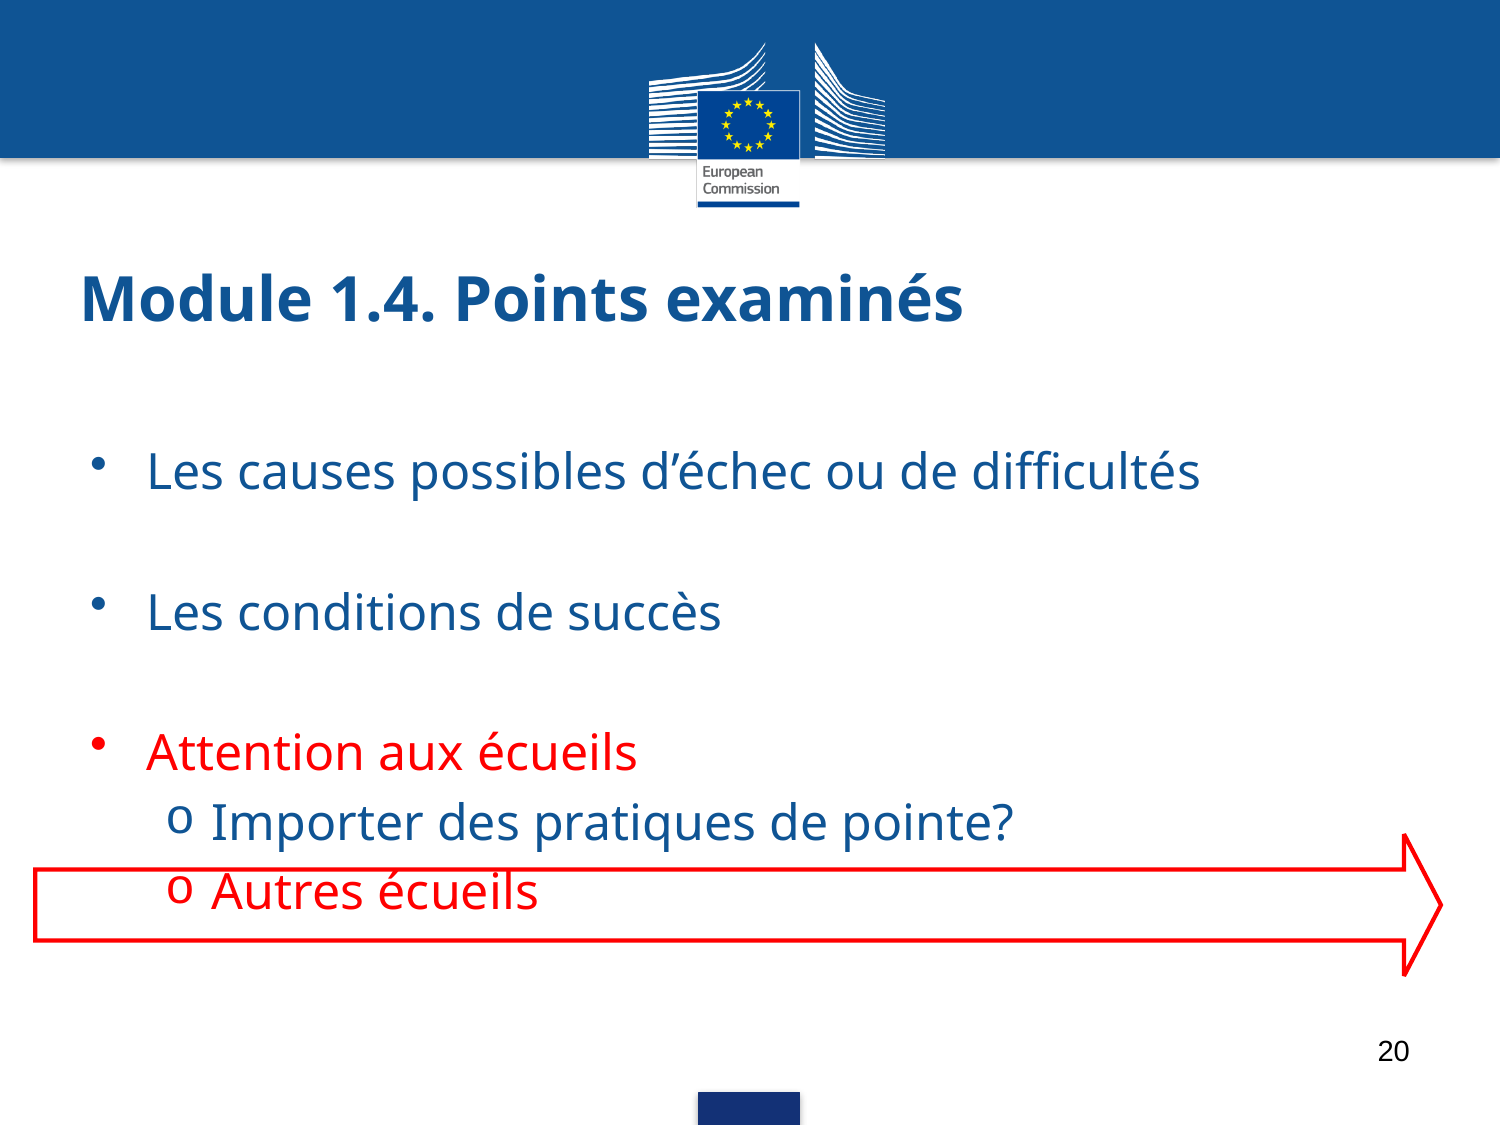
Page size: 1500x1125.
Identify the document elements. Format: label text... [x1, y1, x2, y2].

title Module 1.4. Points examinés [64, 219, 1415, 374]
picture [649, 42, 885, 208]
text_box [35, 834, 1442, 976]
list Les causes possibles d’échec ou de difficultés Les conditions de succès Attention aux écueils Importer des pratiques de pointe? Autres écueils [75, 432, 1425, 872]
slide_number 20 [1074, 1024, 1426, 1103]
